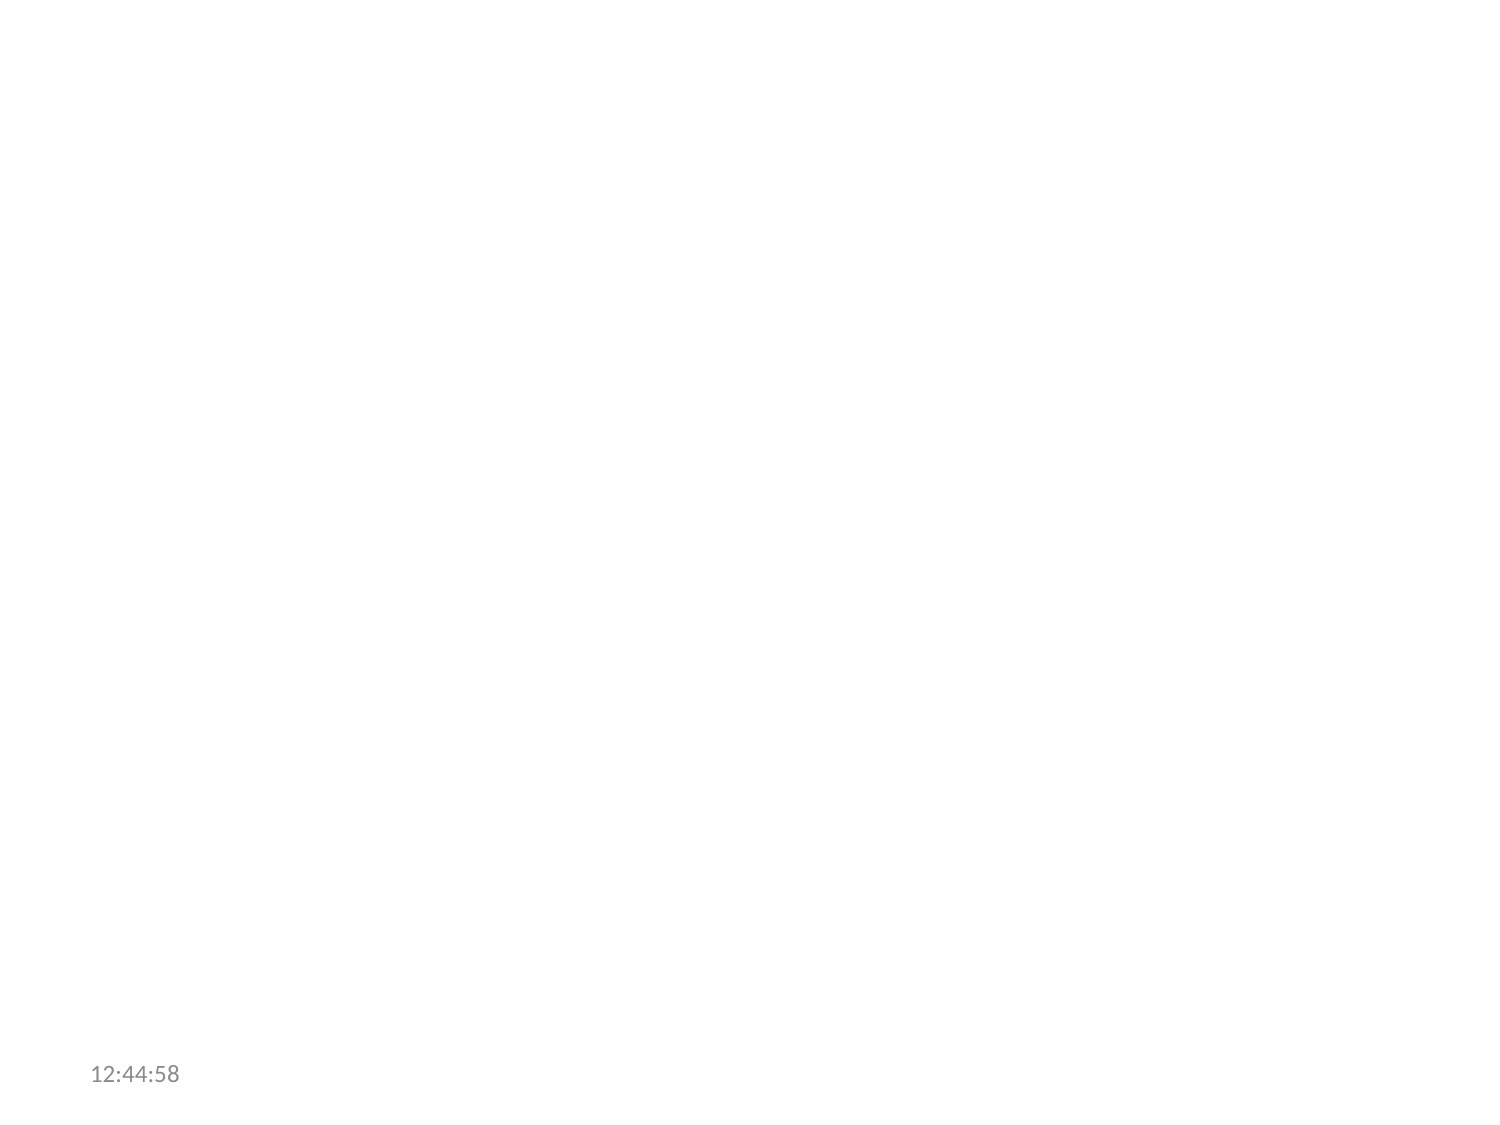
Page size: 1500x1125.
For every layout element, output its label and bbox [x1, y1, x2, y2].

slide_number [75, 1042, 425, 1103]
